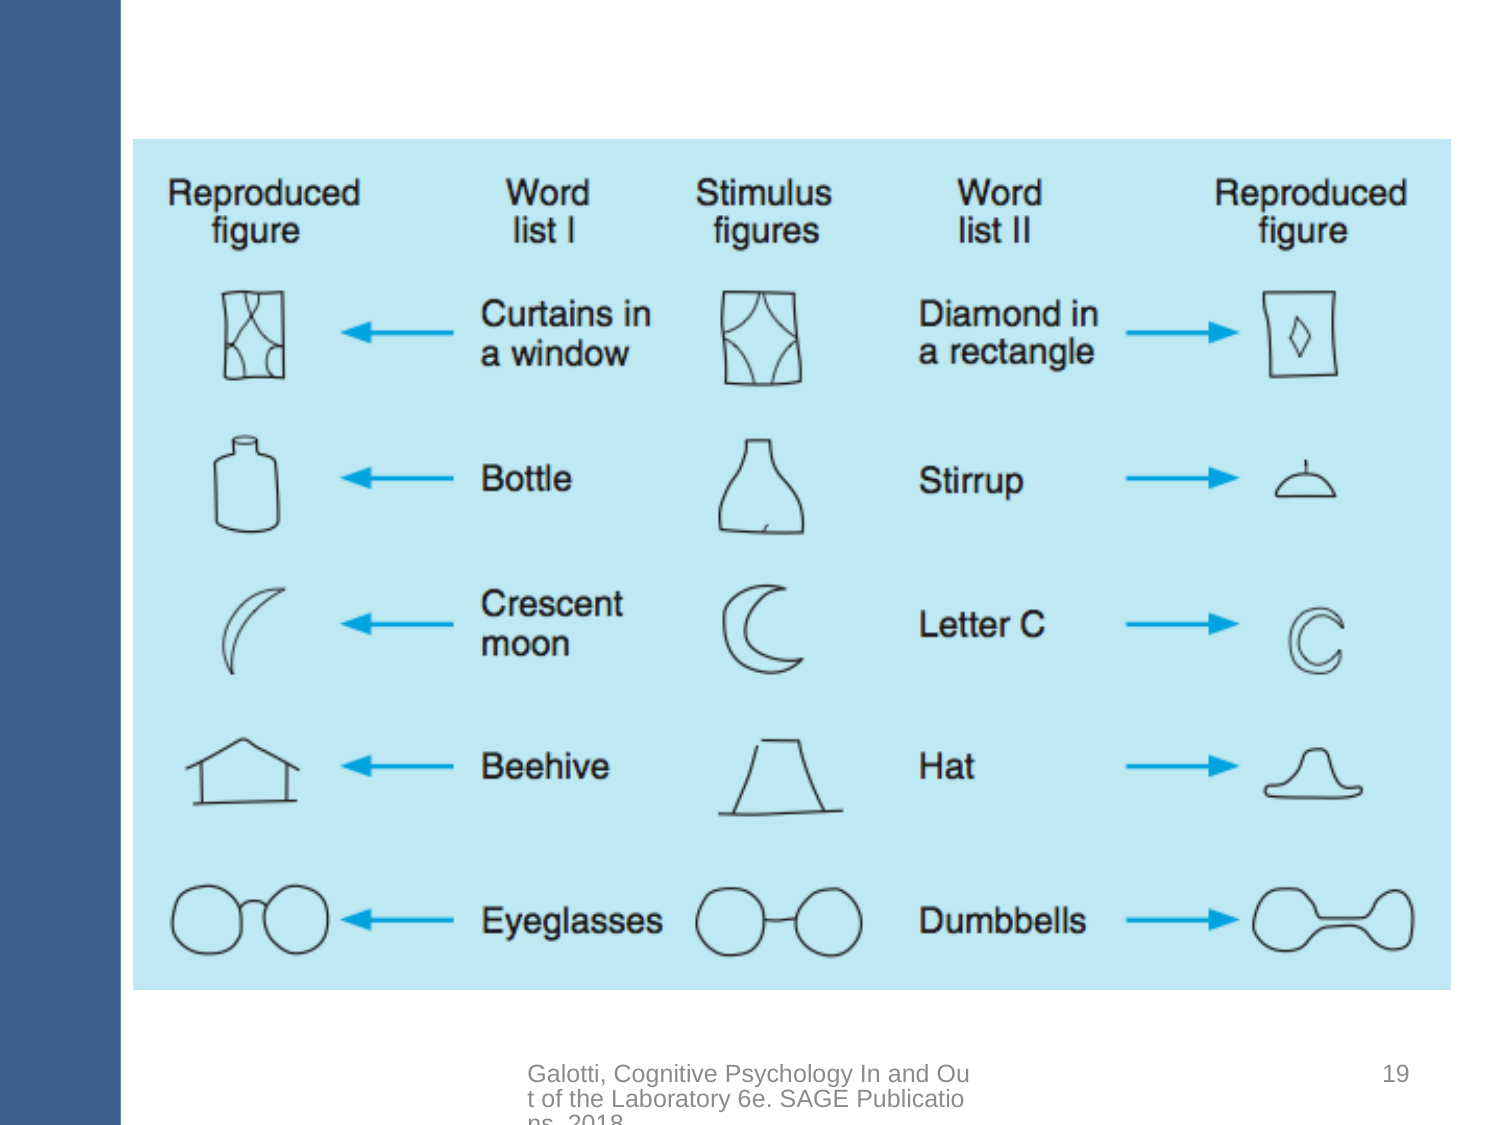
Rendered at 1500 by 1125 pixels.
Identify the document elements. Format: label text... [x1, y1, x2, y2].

picture [0, 0, 1500, 1125]
slide_number 19 [1074, 1042, 1425, 1103]
footer Galotti, Cognitive Psychology In and Out of the Laboratory 6e. SAGE Publications, 2018. [512, 1042, 988, 1103]
